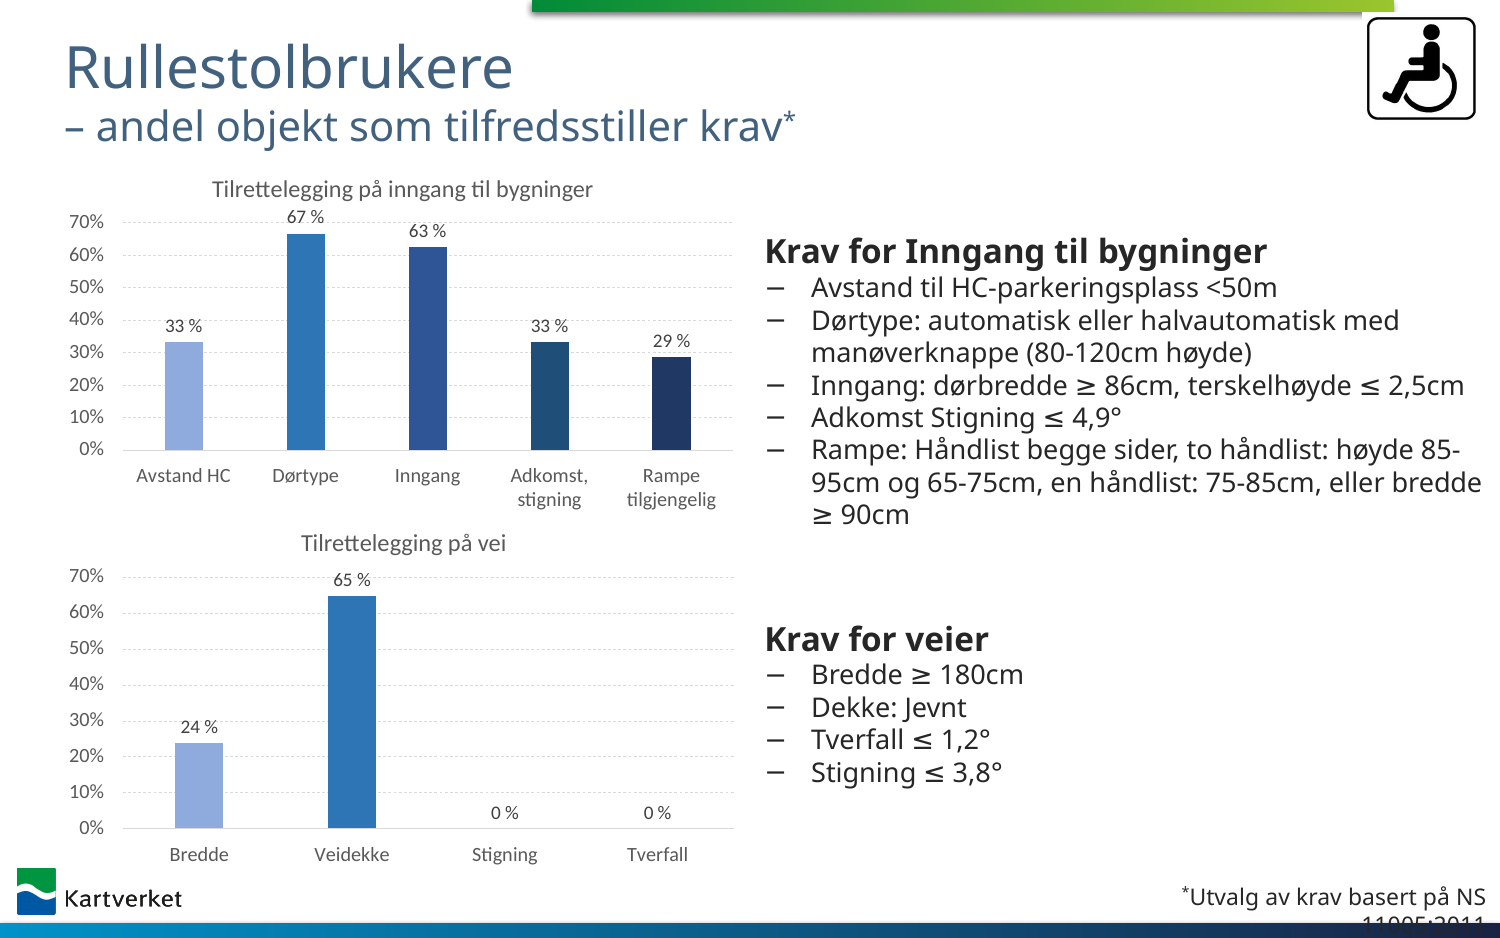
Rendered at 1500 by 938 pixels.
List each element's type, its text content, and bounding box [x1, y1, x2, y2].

text_box Rullestolbrukere – andel objekt som tilfredsstiller krav* [49, 25, 1431, 158]
text_box Krav for Inngang til bygninger Avstand til HC-parkeringsplass <50m Dørtype: automatisk eller halvautomatisk med manøverknappe (80-120cm høyde) Inngang: dørbredde ≥ 86cm, terskelhøyde ≤ 2,5cm Adkomst Stigning ≤ 4,9° Rampe: Håndlist begge sider, to håndlist: høyde 85-95cm og 65-75cm, en håndlist: 75-85cm, eller bredde ≥ 90cm [749, 223, 1500, 538]
picture [62, 520, 746, 874]
picture [1362, 12, 1481, 126]
picture [62, 166, 744, 519]
text_box Krav for veier Bredde ≥ 180cm Dekke: Jevnt Tverfall ≤ 1,2° Stigning ≤ 3,8° [749, 610, 1500, 795]
text_box *Utvalg av krav basert på NS 11005:2011 [1068, 873, 1500, 938]
